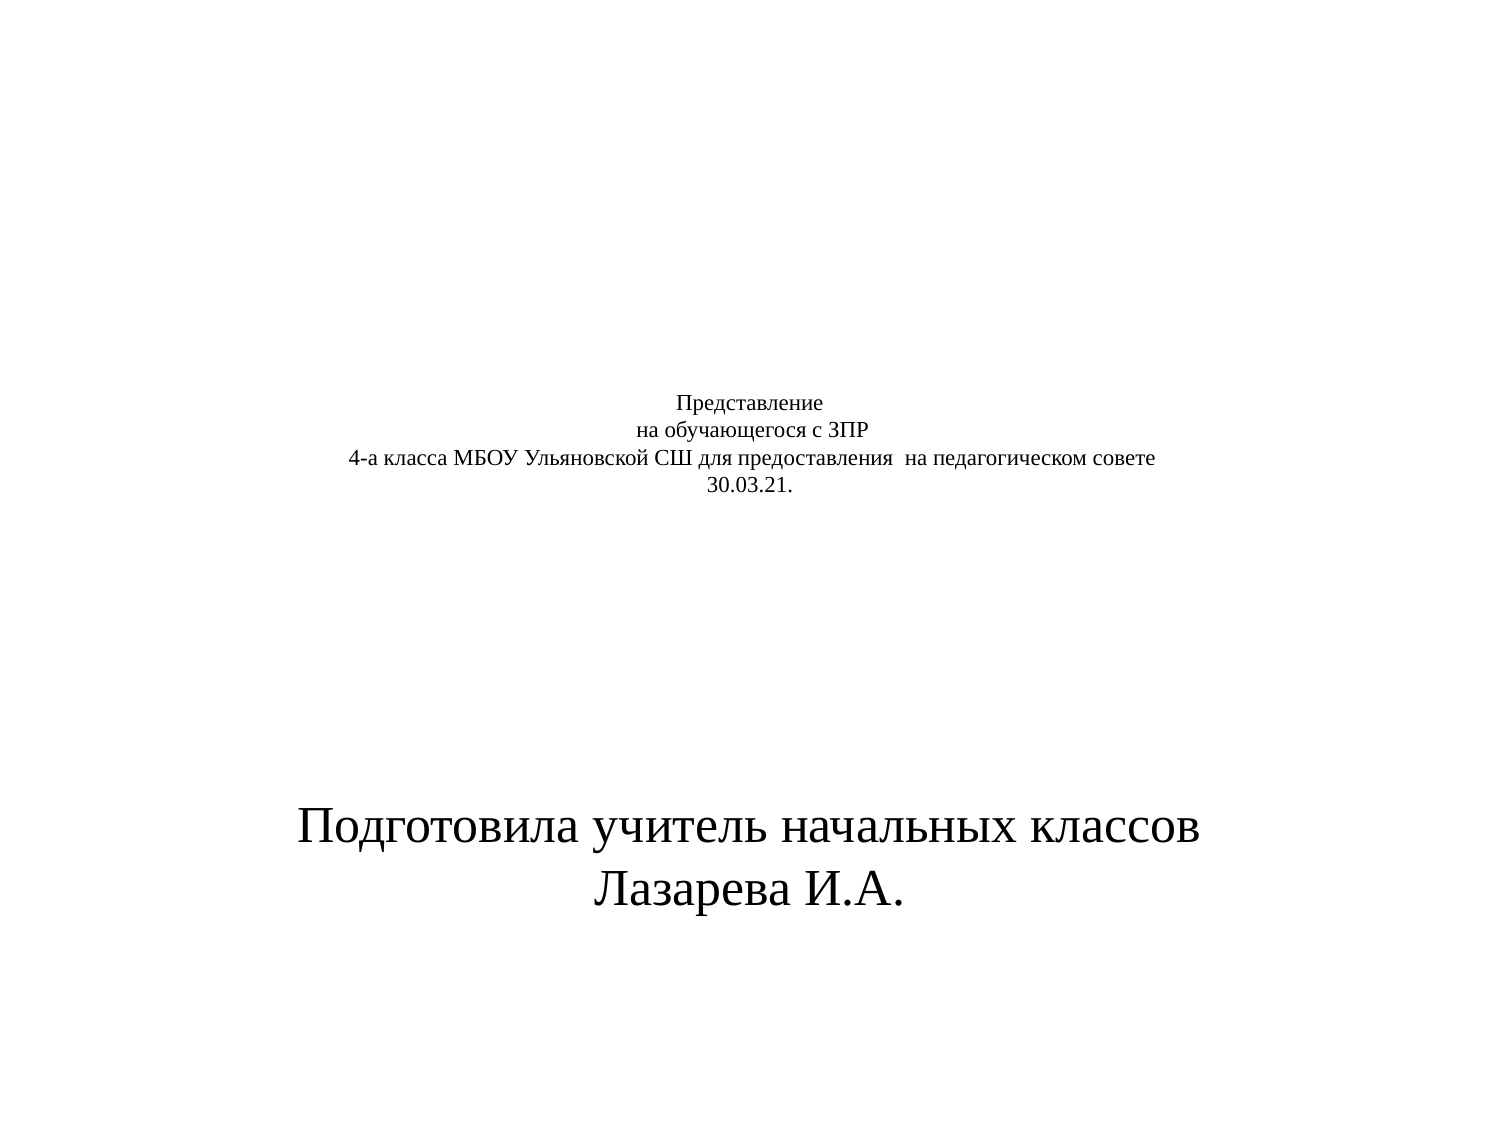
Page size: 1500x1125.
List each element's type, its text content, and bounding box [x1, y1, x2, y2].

title Представление на обучающегося с ЗПР 4-а класса МБОУ Ульяновской СШ для предоставления на педагогическом совете 30.03.21. [112, 349, 1388, 591]
subtitle Подготовила учитель начальных классов Лазарева И.А. [225, 637, 1275, 925]
